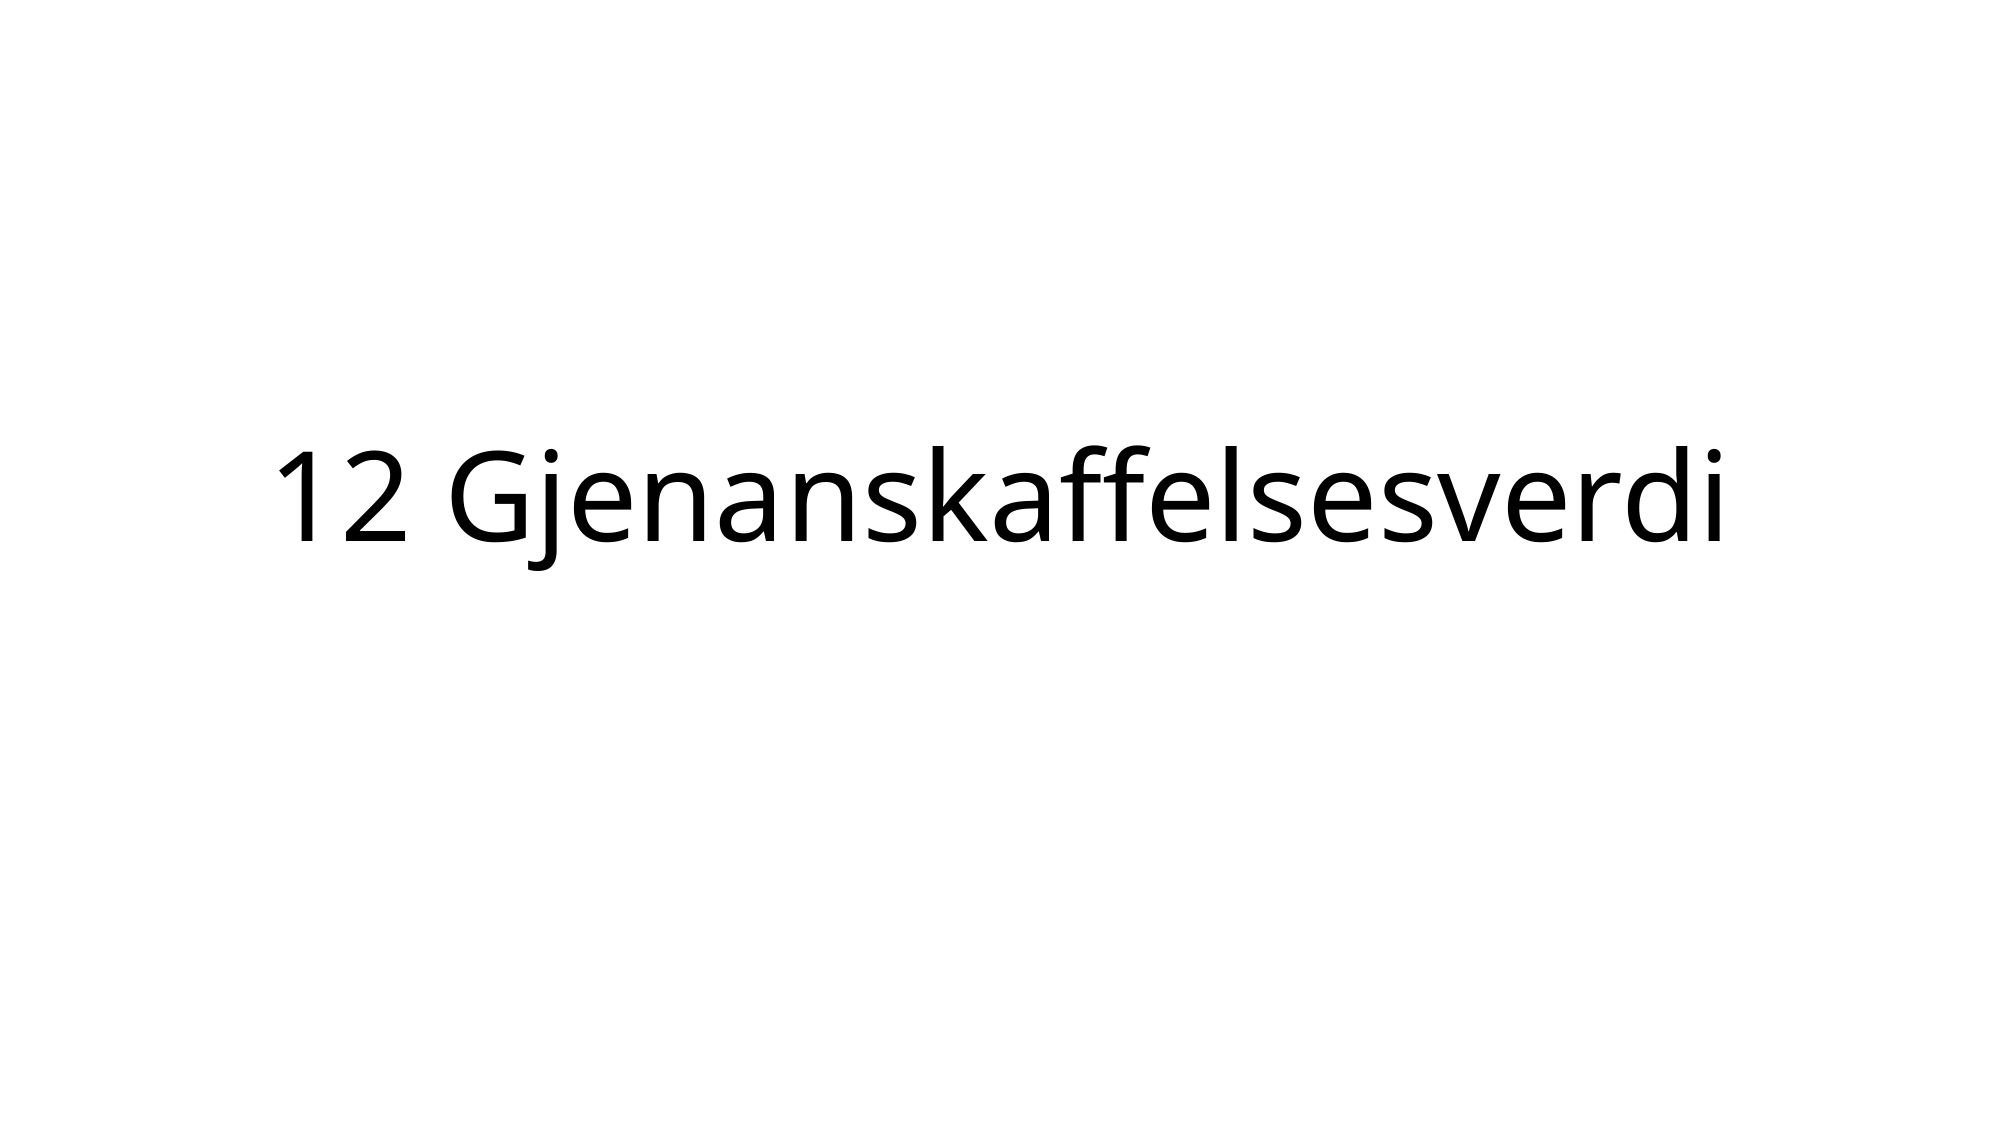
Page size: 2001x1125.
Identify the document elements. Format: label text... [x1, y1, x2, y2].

title 12 Gjenanskaffelsesverdi [249, 184, 1750, 576]
